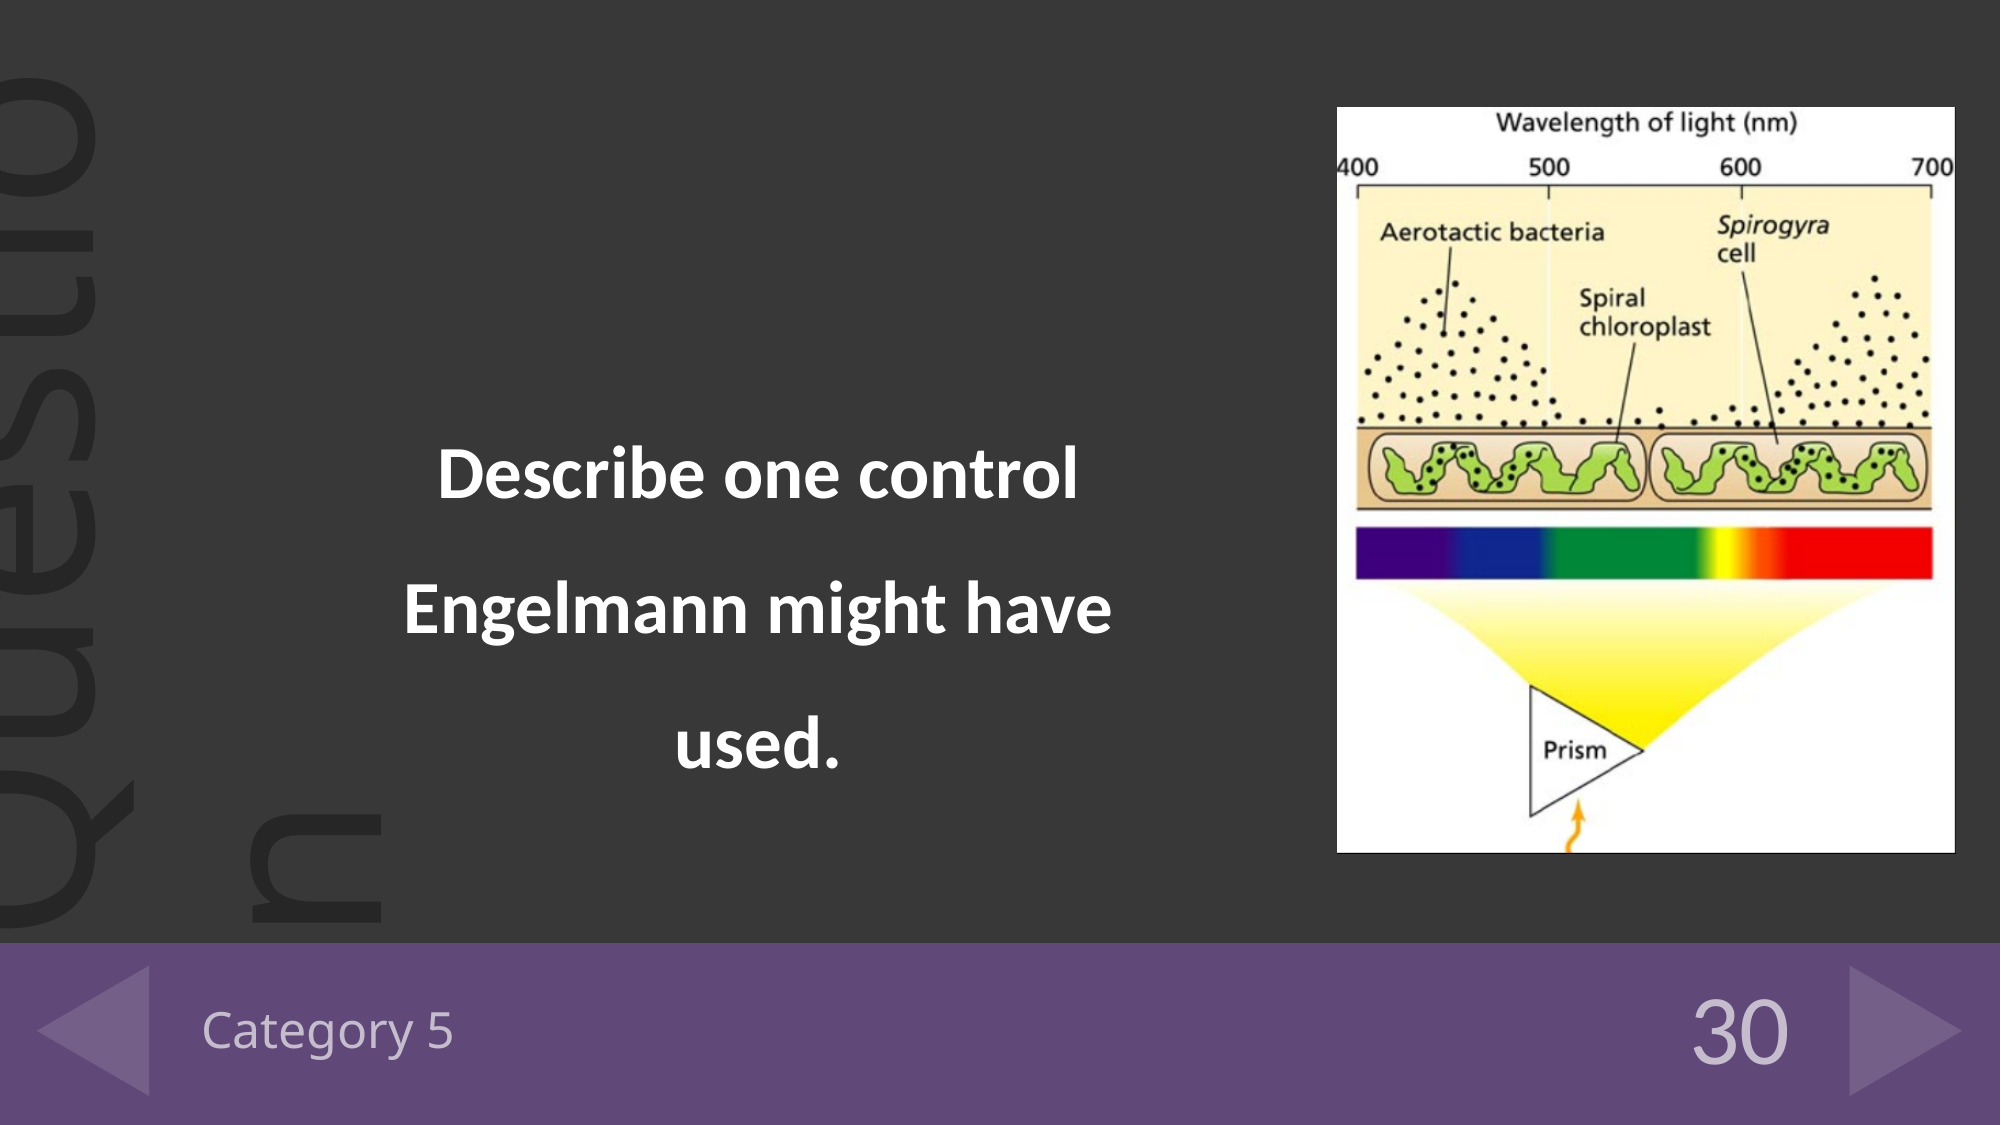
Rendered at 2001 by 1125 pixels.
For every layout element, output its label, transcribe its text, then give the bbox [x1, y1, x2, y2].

list 30 [1494, 967, 1806, 1097]
title Category 5 [185, 967, 1494, 1097]
picture [1337, 107, 1956, 854]
list Describe one control Engelmann might have used. [302, 307, 1216, 854]
